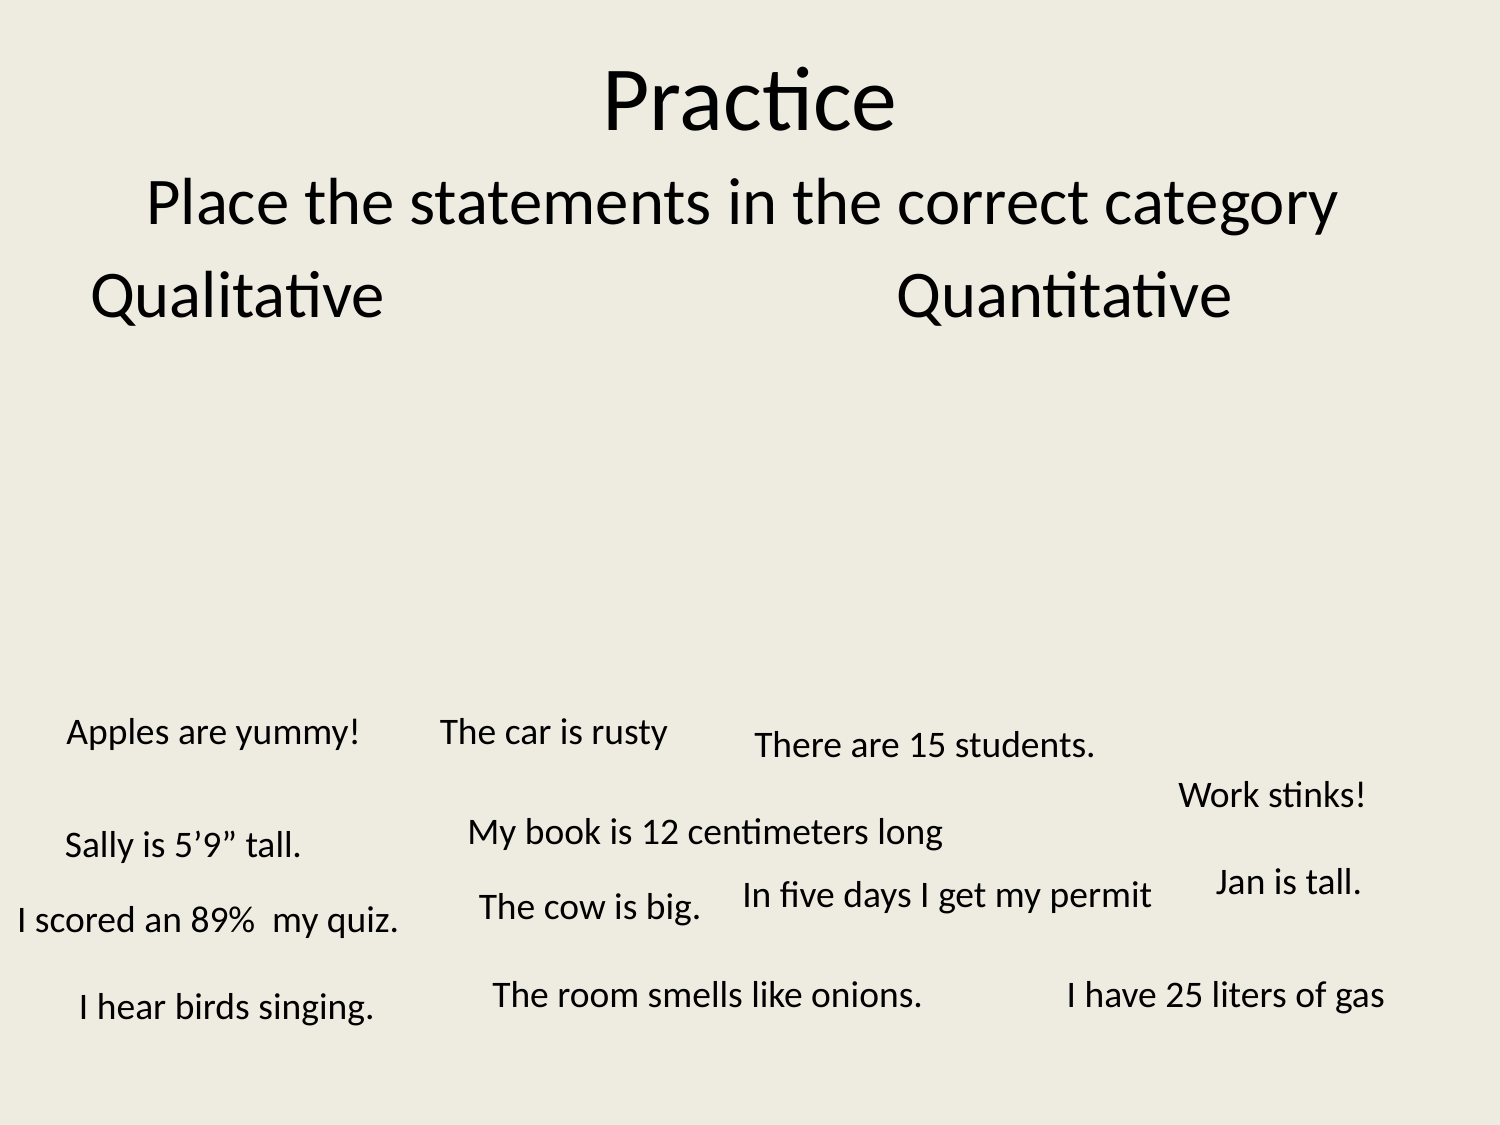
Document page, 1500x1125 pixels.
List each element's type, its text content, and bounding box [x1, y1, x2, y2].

list Place the statements in the correct category Qualitative Quantitative [75, 149, 1425, 1005]
text_box Apples are yummy! [51, 699, 377, 760]
text_box Jan is tall. [1201, 849, 1386, 910]
text_box The cow is big. [463, 874, 717, 935]
text_box There are 15 students. [739, 712, 1120, 773]
text_box Sally is 5’9” tall. [49, 812, 425, 873]
text_box The car is rusty [425, 699, 763, 760]
text_box My book is 12 centimeters long [452, 799, 959, 860]
title Practice [75, 0, 1425, 149]
text_box I have 25 liters of gas [1051, 962, 1401, 1023]
text_box I scored an 89% my quiz. [2, 887, 415, 948]
text_box I hear birds singing. [64, 974, 390, 1035]
text_box The room smells like onions. [477, 962, 939, 1023]
text_box In five days I get my permit [727, 862, 1168, 923]
text_box Work stinks! [1163, 762, 1382, 823]
